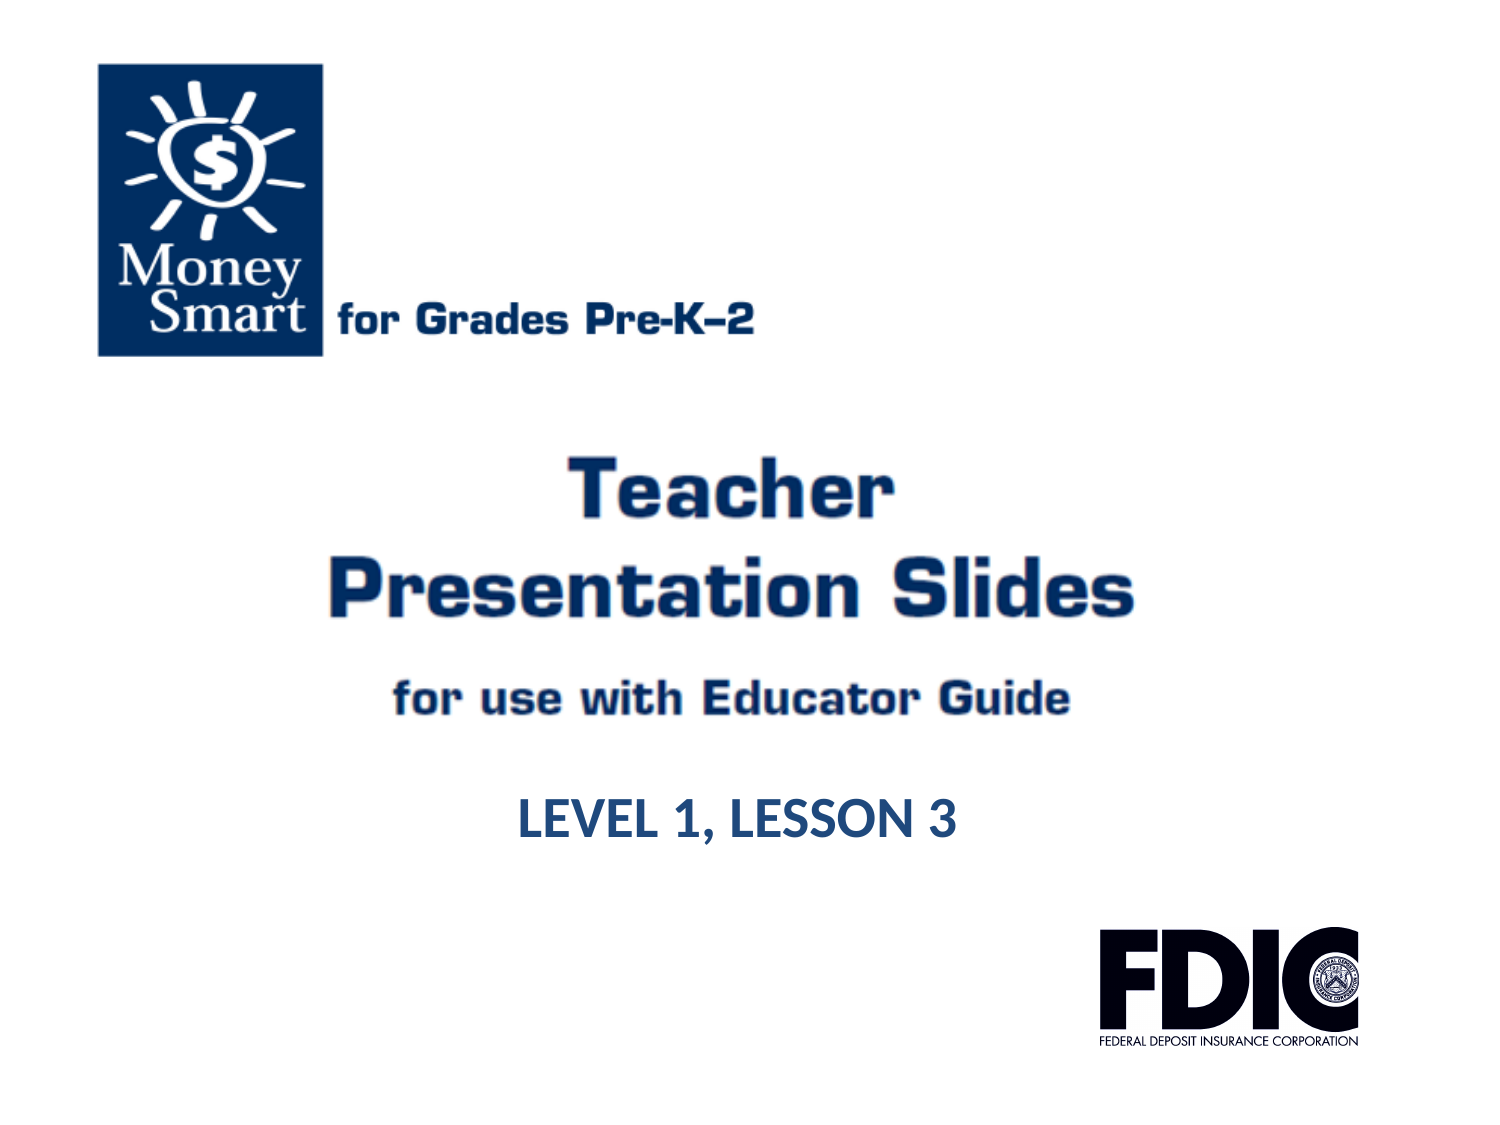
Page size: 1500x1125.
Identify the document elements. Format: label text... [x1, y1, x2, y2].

picture [1099, 927, 1359, 1047]
picture [87, 62, 762, 363]
text_box LEVEL 1, LESSON 3 [468, 780, 1007, 856]
picture [302, 437, 1173, 772]
